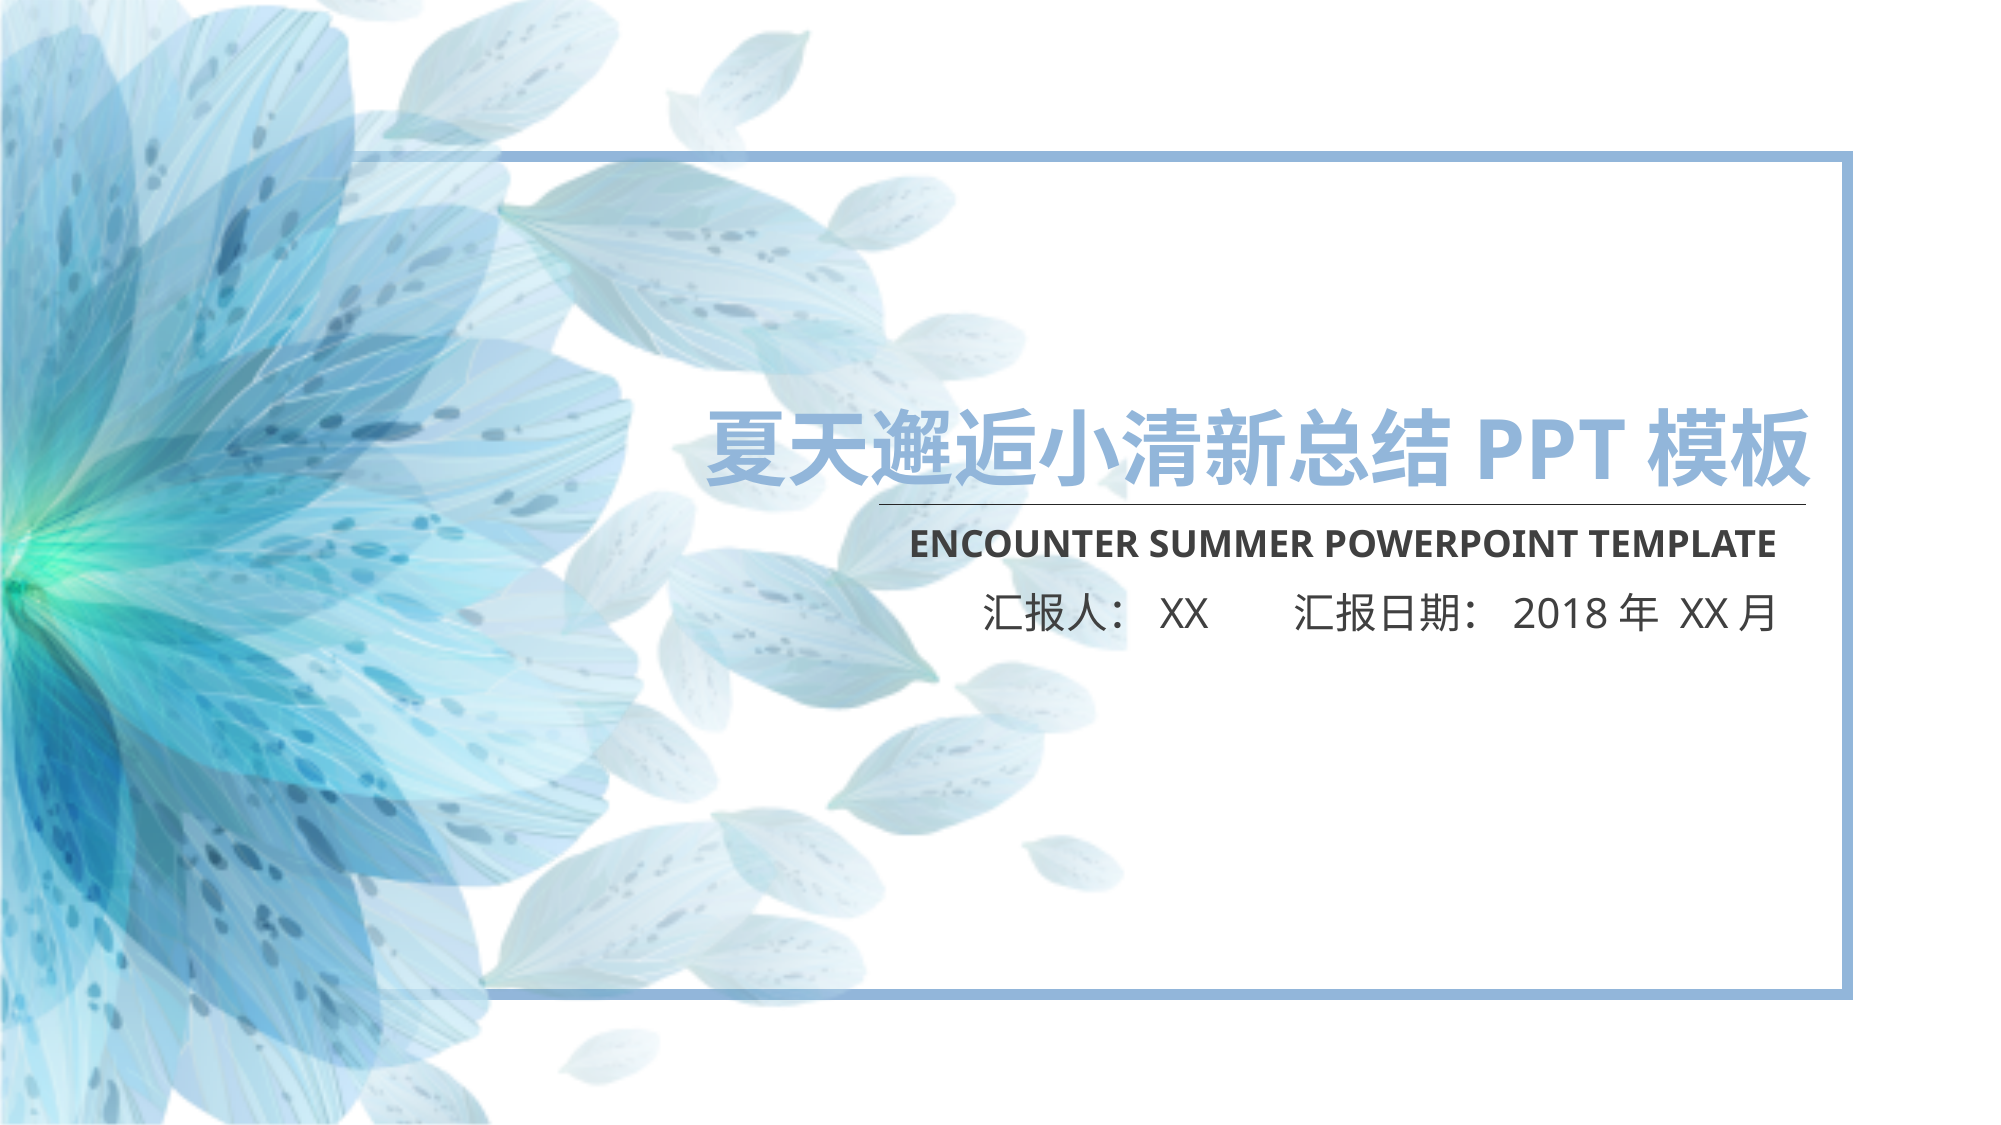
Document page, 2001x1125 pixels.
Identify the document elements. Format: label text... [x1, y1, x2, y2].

text_box [1271, 155, 1848, 995]
text_box 夏天邂逅小清新总结PPT模板 [1271, 388, 1828, 504]
picture [0, 0, 1271, 1125]
text_box ENCOUNTER SUMMER POWERPOINT TEMPLATE [1271, 512, 1793, 573]
text_box 汇报人：XX 汇报日期：2018年 XX月 [1271, 579, 1819, 645]
